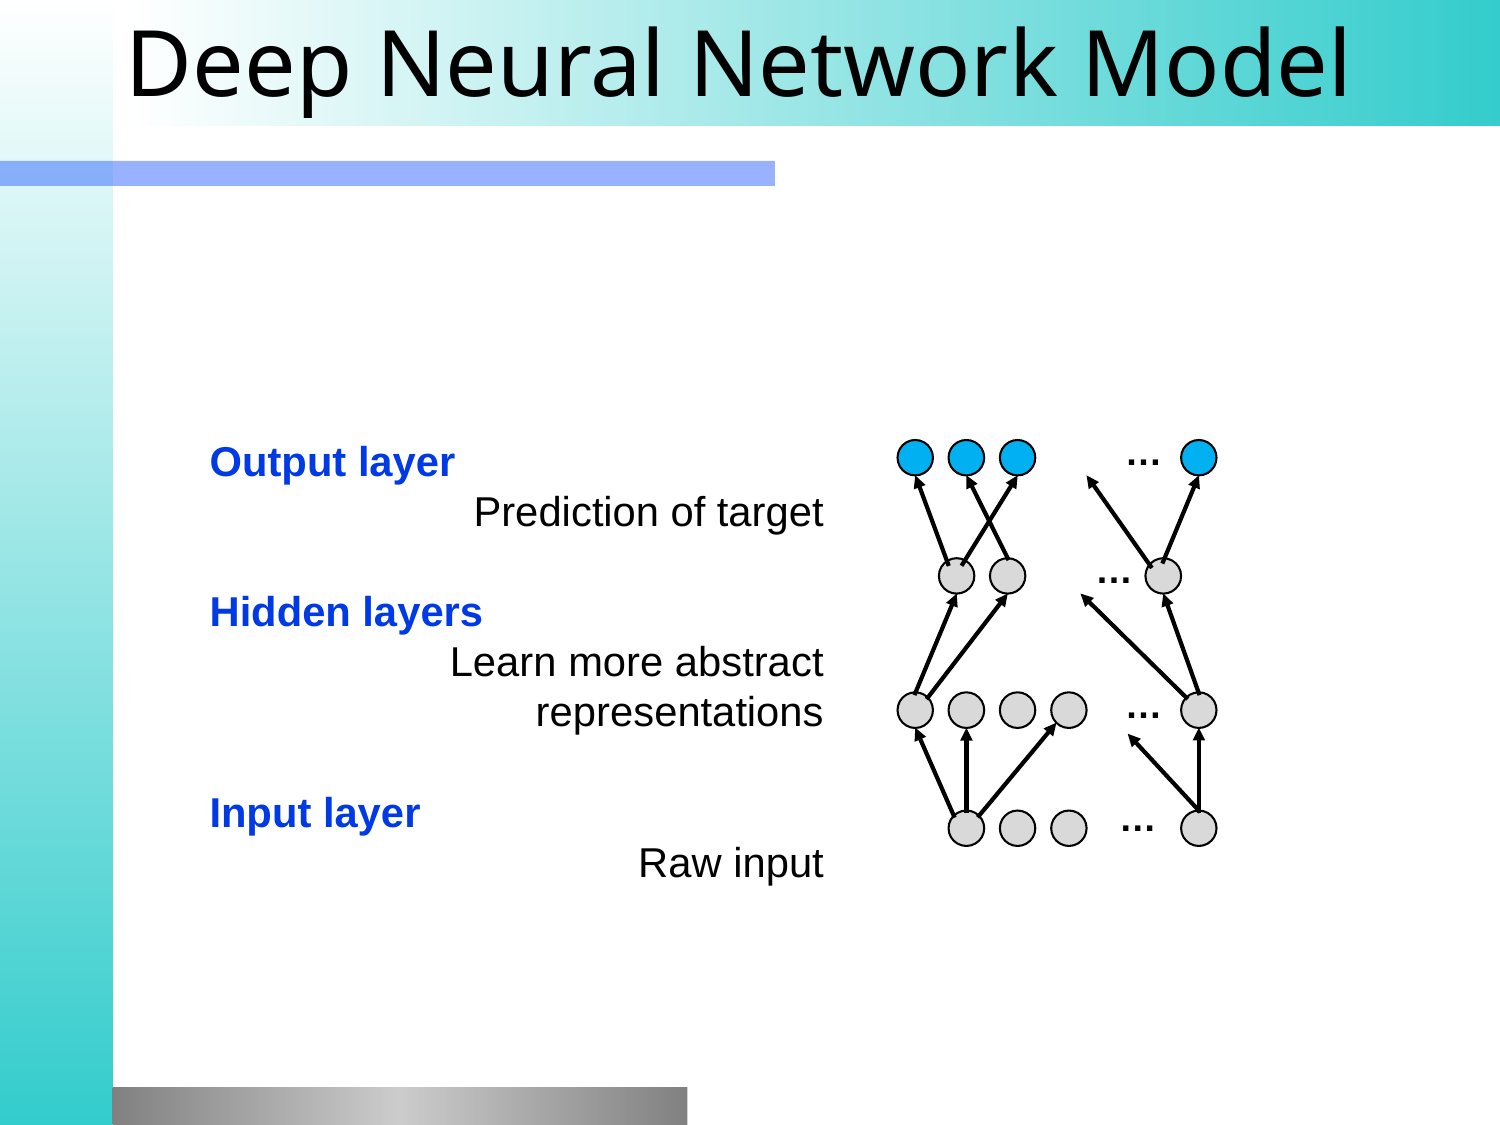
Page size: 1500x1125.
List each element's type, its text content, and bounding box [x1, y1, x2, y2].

text_box [1182, 811, 1217, 846]
text_box [1158, 566, 1182, 591]
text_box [897, 439, 1087, 847]
text_box … [1110, 420, 1187, 478]
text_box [1127, 733, 1195, 811]
text_box … [1104, 786, 1182, 847]
text_box … [1092, 565, 1158, 592]
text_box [1092, 593, 1187, 698]
text_box Output layer Prediction of target Hidden layers Learn more abstract representations Input layer Raw input [194, 427, 839, 893]
text_box … [1110, 705, 1187, 733]
text_box [1187, 693, 1217, 728]
title Deep Neural Network Model [110, 0, 1386, 121]
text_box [1187, 593, 1200, 694]
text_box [1162, 475, 1200, 562]
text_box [1086, 475, 1151, 567]
text_box [1187, 439, 1217, 476]
